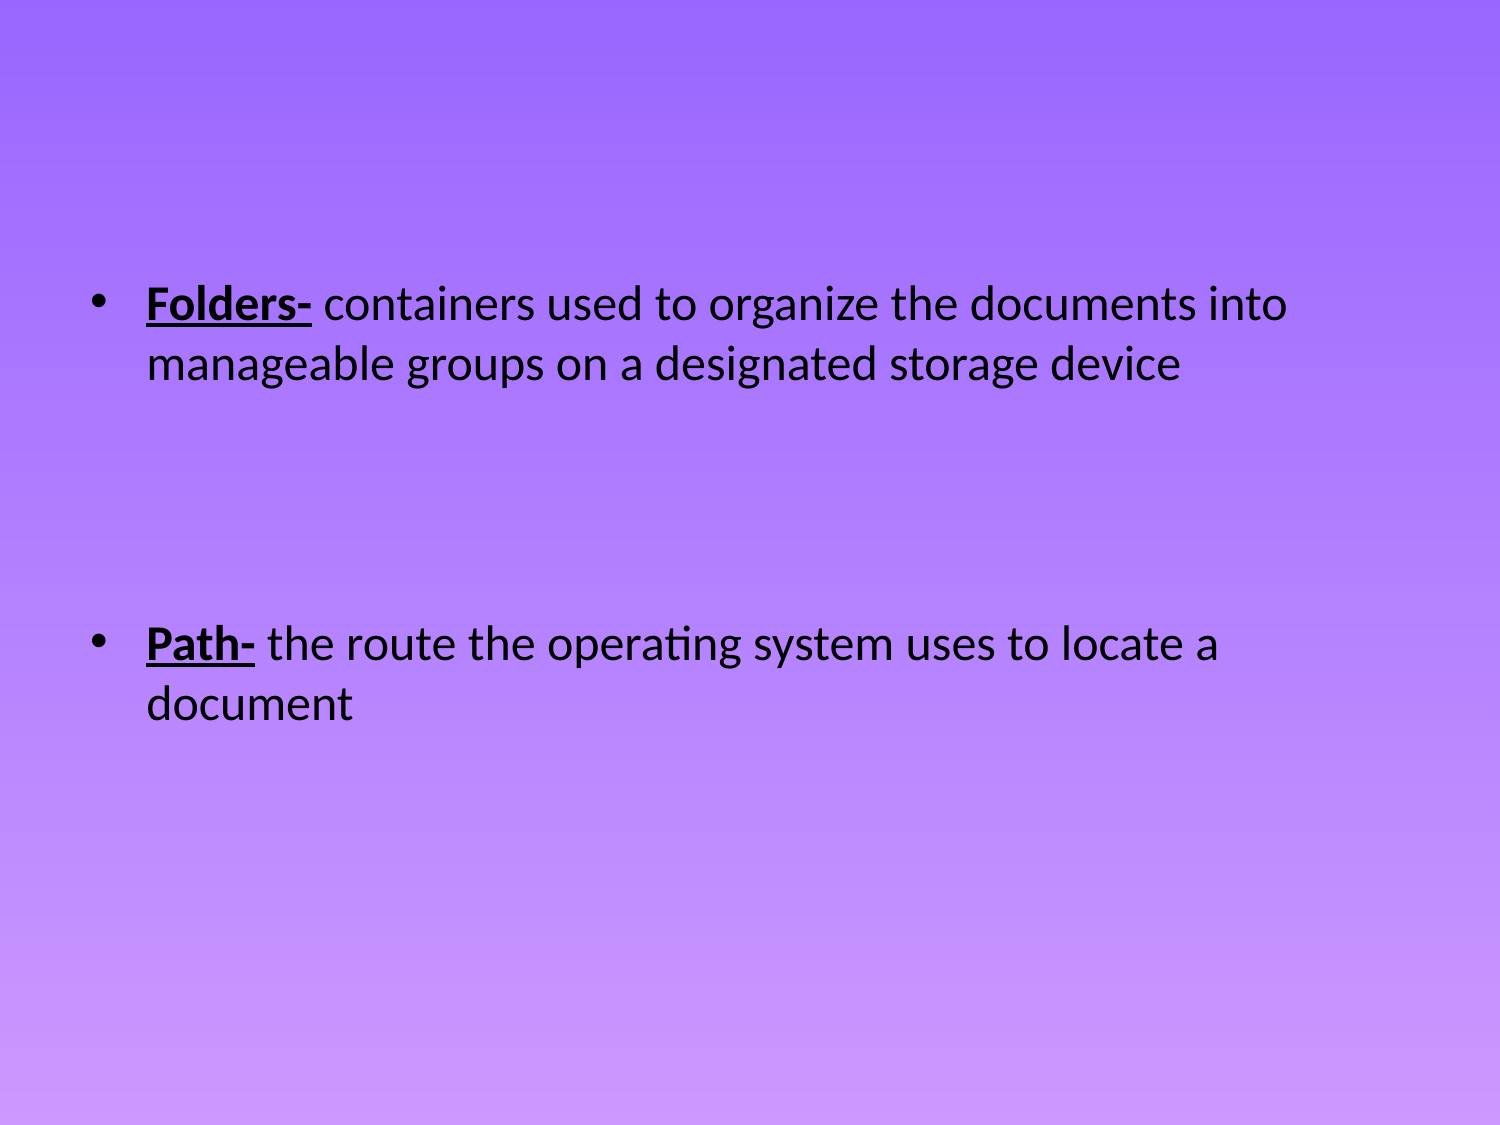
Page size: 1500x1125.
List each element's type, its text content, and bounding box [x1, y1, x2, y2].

list Folders- containers used to organize the documents into manageable groups on a designated storage device Path- the route the operating system uses to locate a document [75, 262, 1425, 1005]
